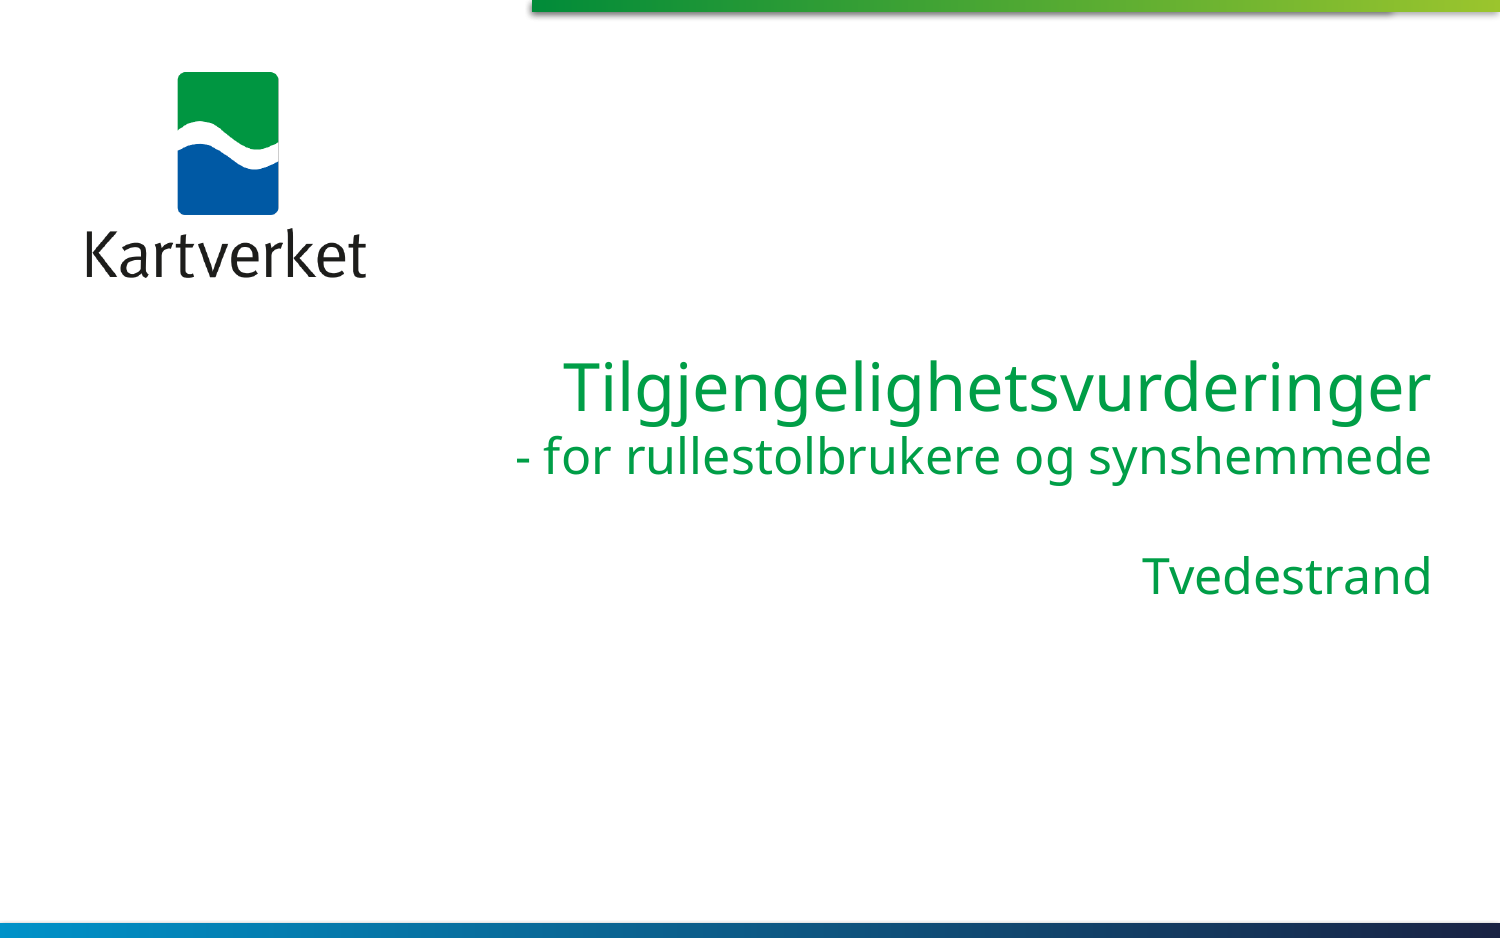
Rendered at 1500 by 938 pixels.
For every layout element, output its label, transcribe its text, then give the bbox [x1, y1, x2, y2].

text_box Tilgjengelighetsvurderinger - for rullestolbrukere og synshemmede Tvedestrand [66, 337, 1449, 613]
